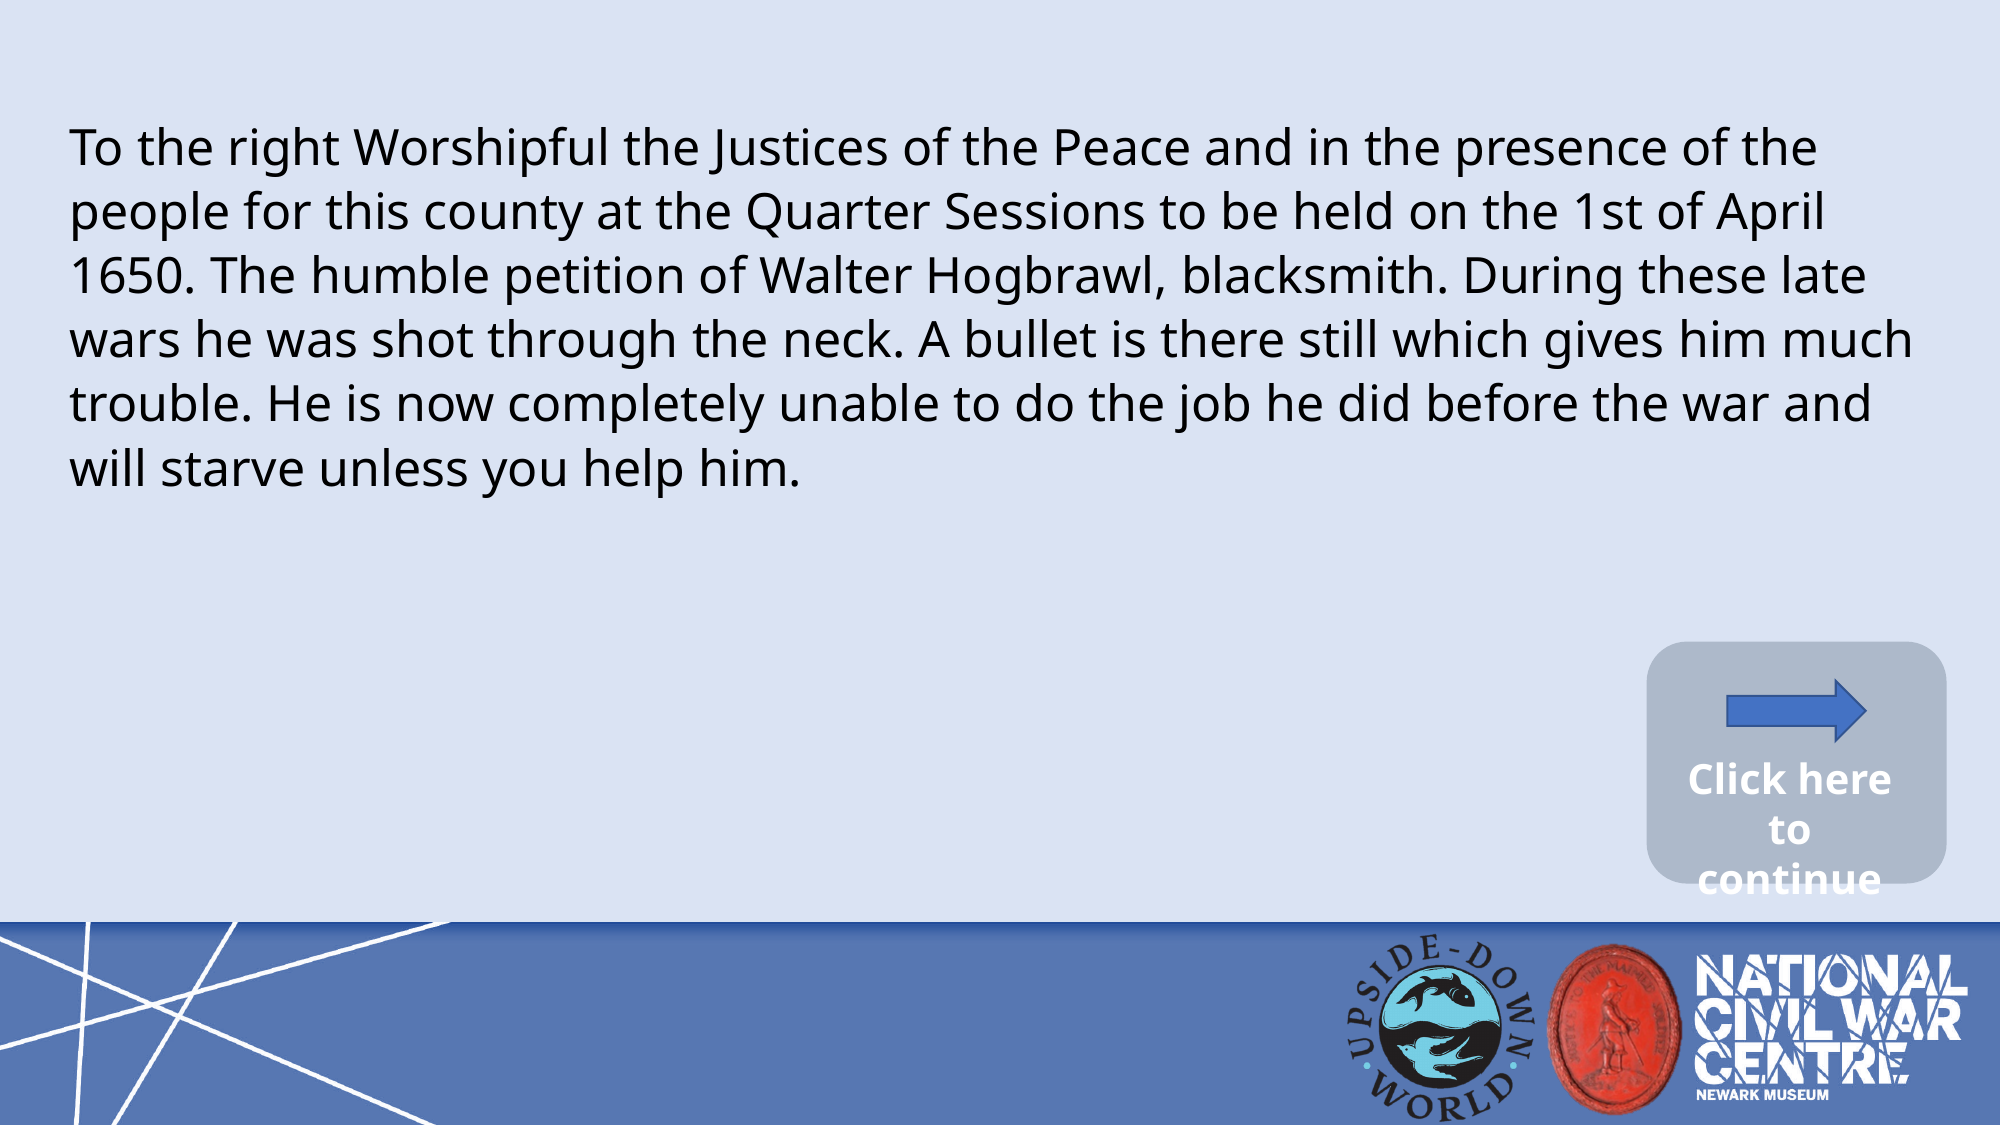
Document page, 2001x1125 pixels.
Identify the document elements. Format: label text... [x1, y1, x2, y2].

text_box To the right Worshipful the Justices of the Peace and in the presence of the people for this county at the Quarter Sessions to be held on the 1st of April 1650. The humble petition of Walter Hogbrawl, blacksmith. During these late wars he was shot through the neck. A bullet is there still which gives him much trouble. He is now completely unable to do the job he did before the war and will starve unless you help him. [54, 38, 1969, 504]
text_box [1622, 616, 1970, 901]
picture [0, 922, 2000, 1125]
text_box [1646, 641, 1947, 884]
